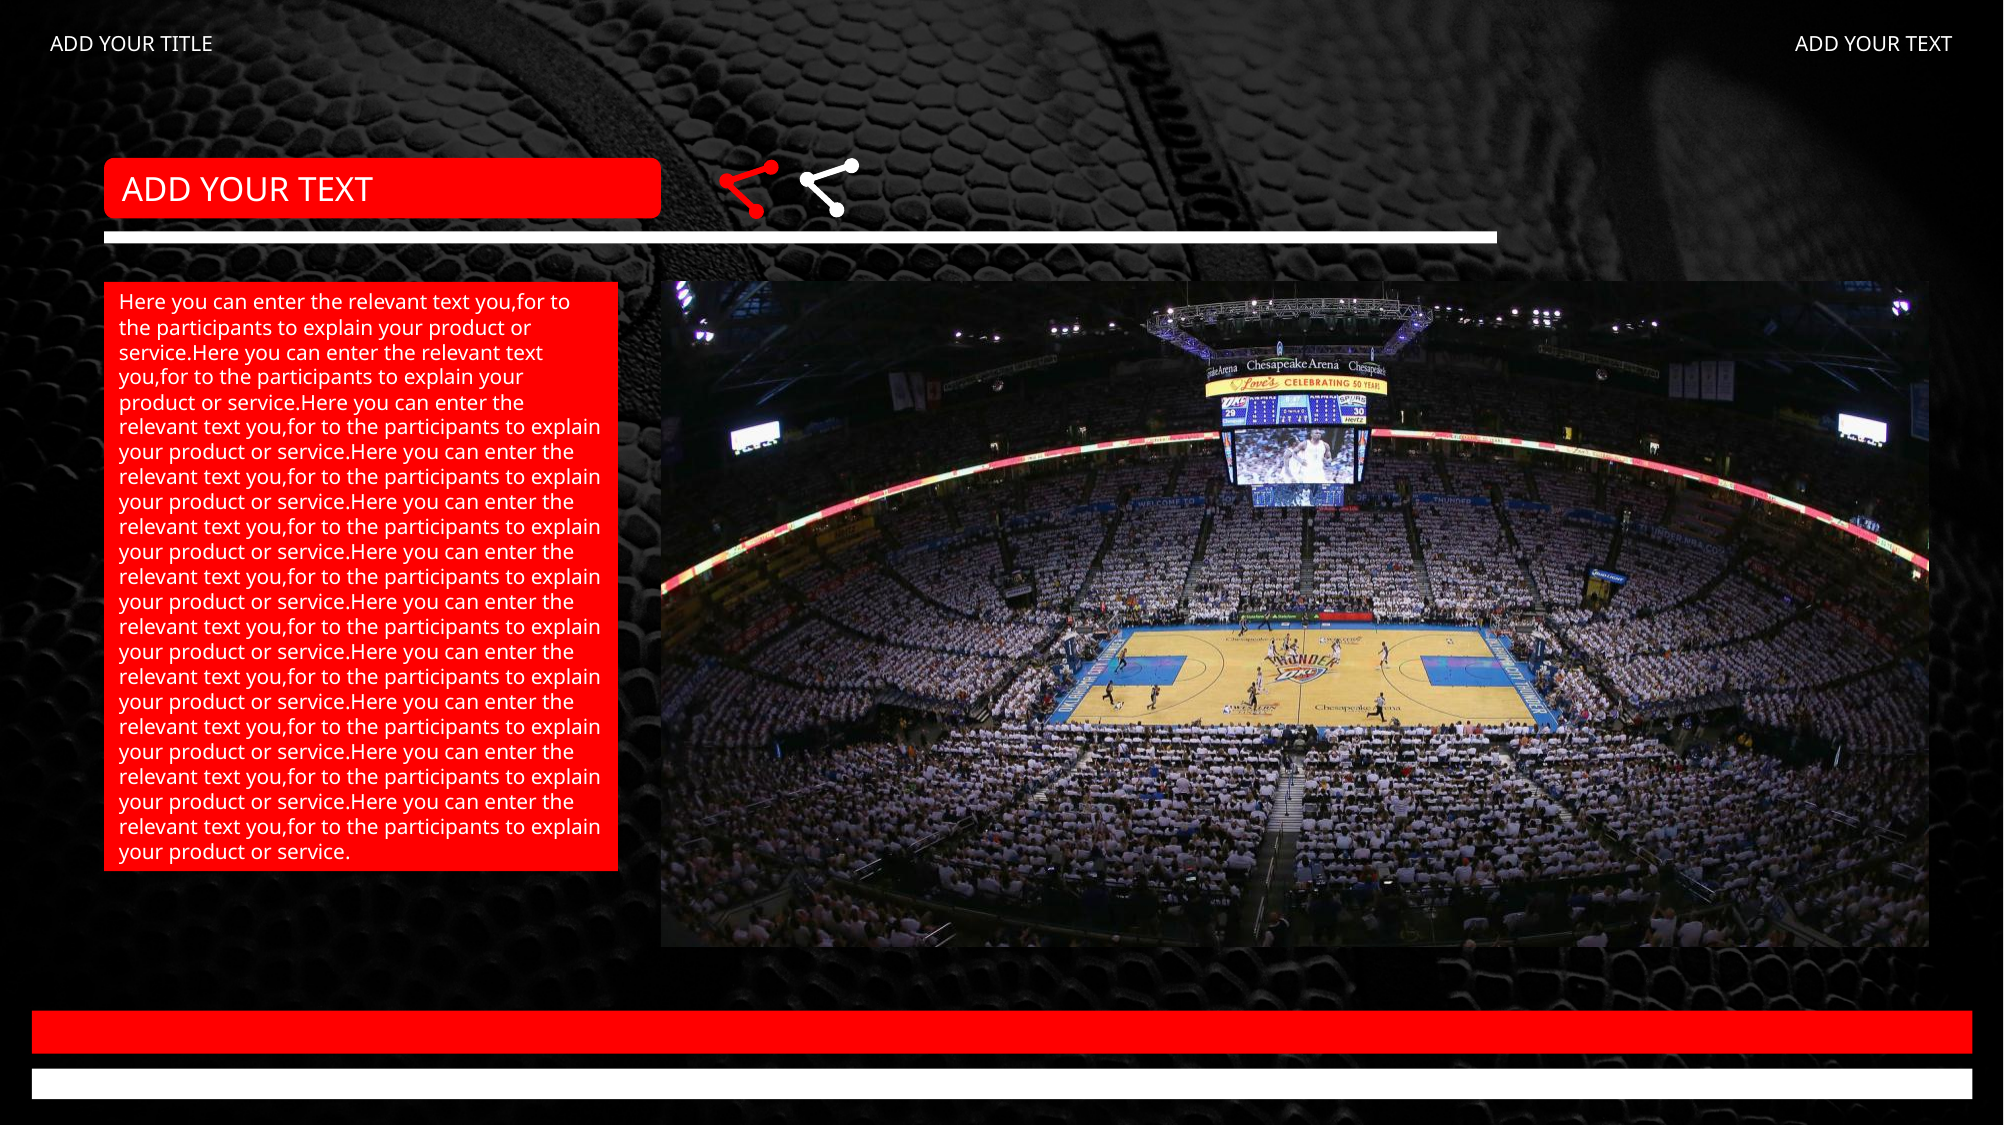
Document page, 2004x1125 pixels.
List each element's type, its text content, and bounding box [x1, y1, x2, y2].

text_box Here you can enter the relevant text you,for to the participants to explain your product or service.Here you can enter the relevant text you,for to the participants to explain your product or service.Here you can enter the relevant text you,for to the participants to explain your product or service.Here you can enter the relevant text you,for to the participants to explain your product or service.Here you can enter the relevant text you,for to the participants to explain your product or service.Here you can enter the relevant text you,for to the participants to explain your product or service.Here you can enter the relevant text you,for to the participants to explain your product or service.Here you can enter the relevant text you,for to the participants to explain your product or service.Here you can enter the relevant text you,for to the participants to explain your product or service.Here you can enter the relevant text you,for to the participants to explain your product or service.Here you can enter the relevant text you,for to the participants to explain your product or service. [104, 281, 618, 872]
text_box [719, 159, 779, 219]
picture [0, 0, 2004, 1125]
text_box ADD YOUR TITLE [35, 23, 228, 64]
text_box [104, 231, 1497, 244]
text_box [660, 281, 1929, 947]
text_box [799, 158, 860, 218]
text_box [31, 1068, 1973, 1100]
text_box [31, 1010, 1973, 1054]
text_box ADD YOUR TEXT [1780, 23, 1968, 64]
text_box ADD YOUR TEXT [104, 157, 661, 219]
